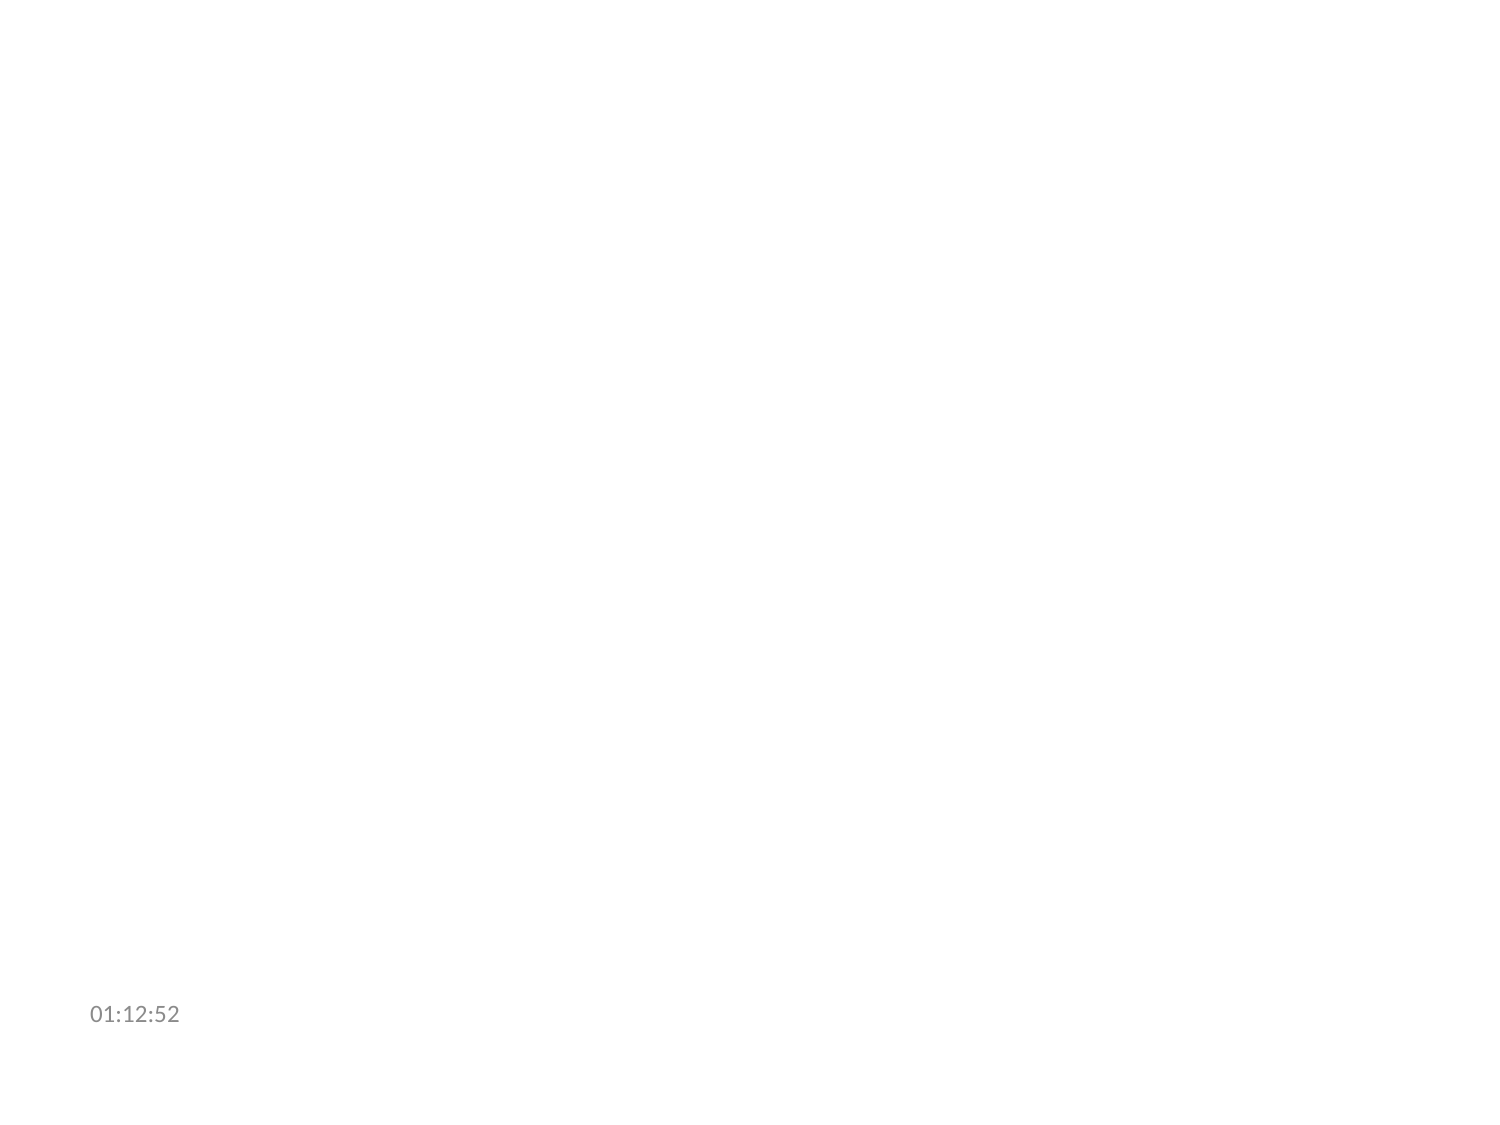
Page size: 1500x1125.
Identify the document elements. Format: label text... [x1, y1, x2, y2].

text_box 15:35:09 [75, 982, 425, 1043]
